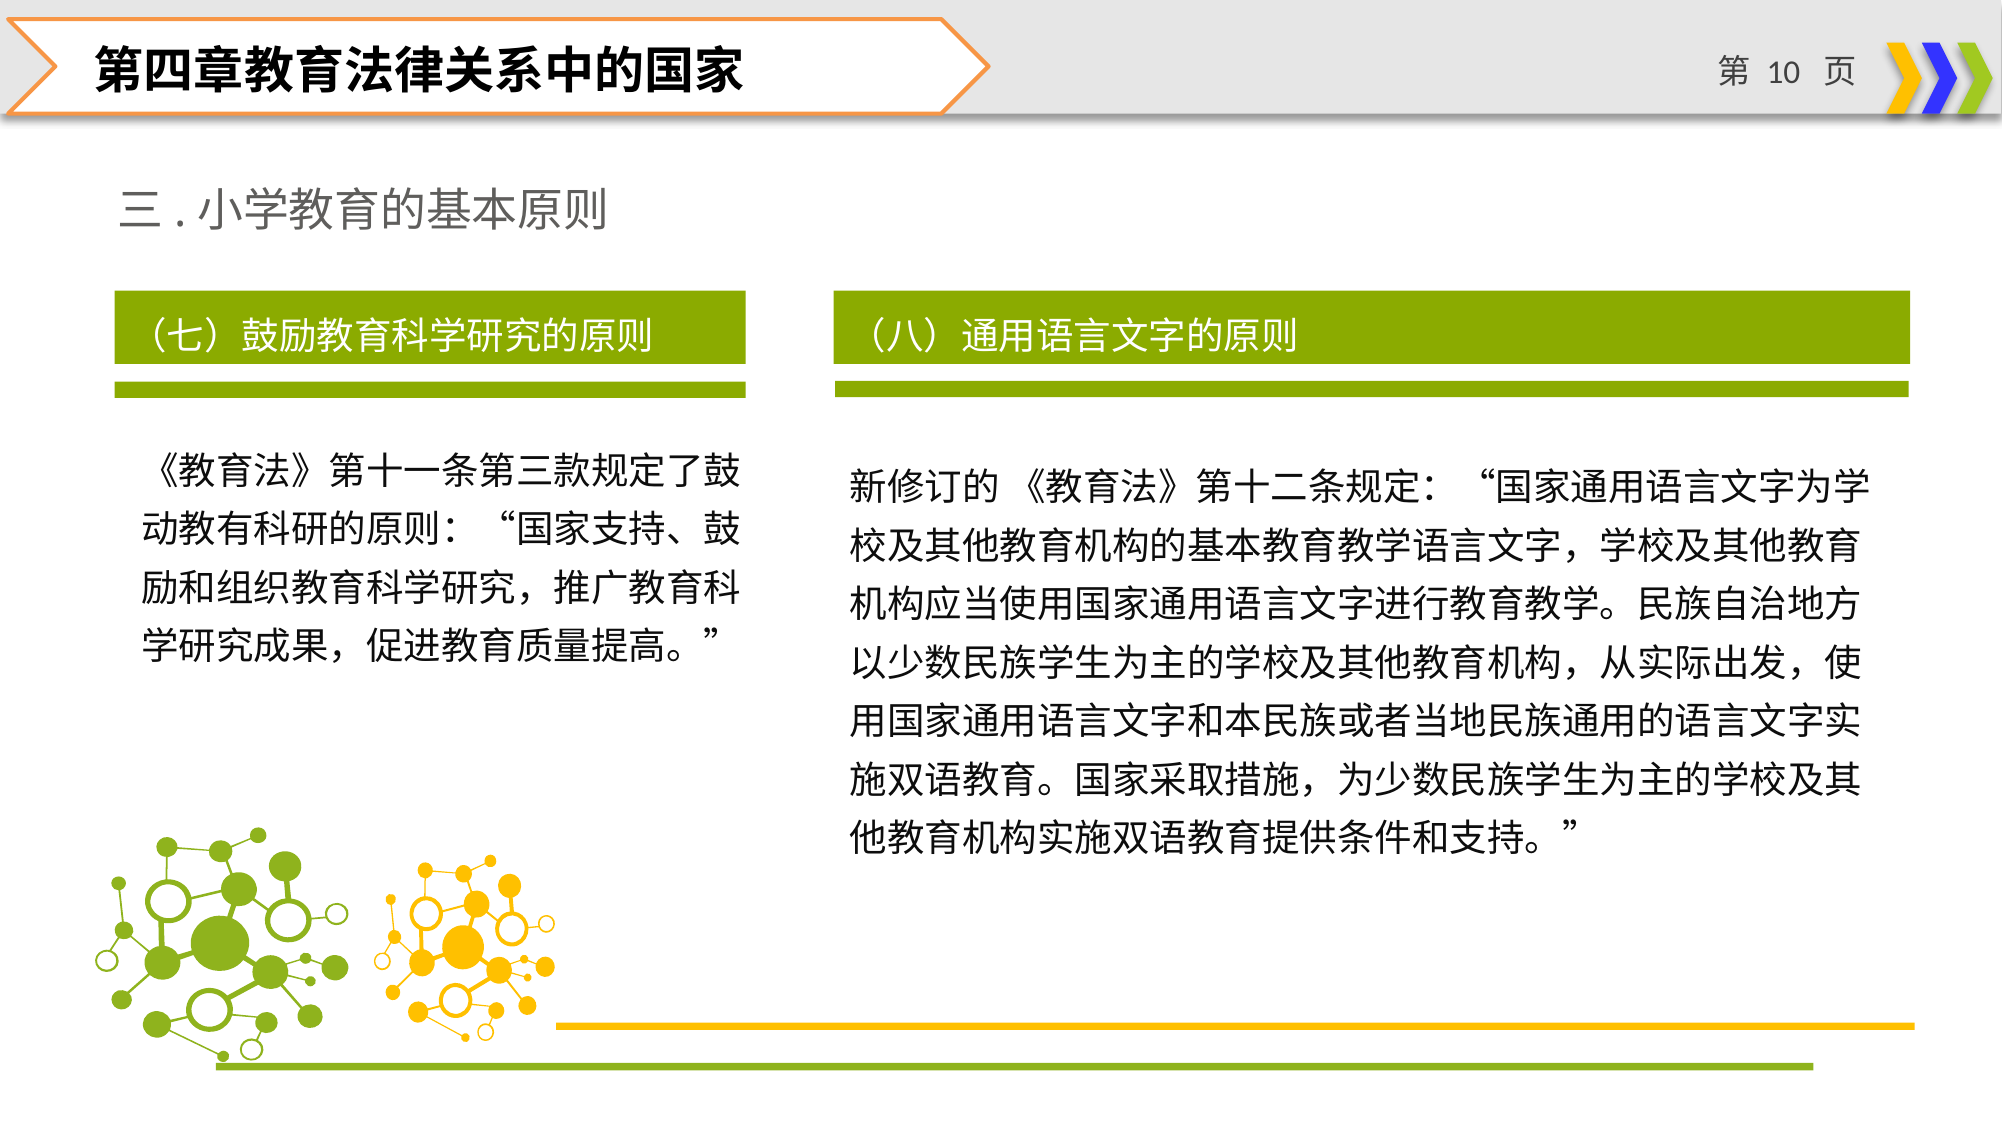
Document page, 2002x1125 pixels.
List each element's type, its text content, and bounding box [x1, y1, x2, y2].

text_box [7, 18, 989, 114]
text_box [372, 853, 1915, 1044]
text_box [93, 826, 1814, 1071]
text_box 《教育法》第十一条第三款规定了鼓动教有科研的原则：“国家支持、鼓励和组织教育科学研究，推广教育科学研究成果，促进教育质量提高。” [126, 425, 762, 675]
text_box 新修订的 《教育法》第十二条规定：“国家通用语言文字为学校及其他教育机构的基本教育教学语言文字，学校及其他教育机构应当使用国家通用语言文字进行教育教学。民族自治地方以少数民族学生为主的学校及其他教育机构，从实际出发，使用国家通用语言文字和本民族或者当地民族通用的语言文字实施双语教育。国家采取措施，为少数民族学生为主的学校及其他教育机构实施双语教育提供条件和支持。” [835, 442, 1910, 852]
text_box （八）通用语言文字的原则 [833, 290, 1911, 364]
text_box [112, 380, 748, 400]
text_box （七）鼓励教育科学研究的原则 [114, 290, 746, 364]
text_box [833, 379, 1911, 399]
text_box 三.小学教育的基本原则 [102, 172, 916, 243]
